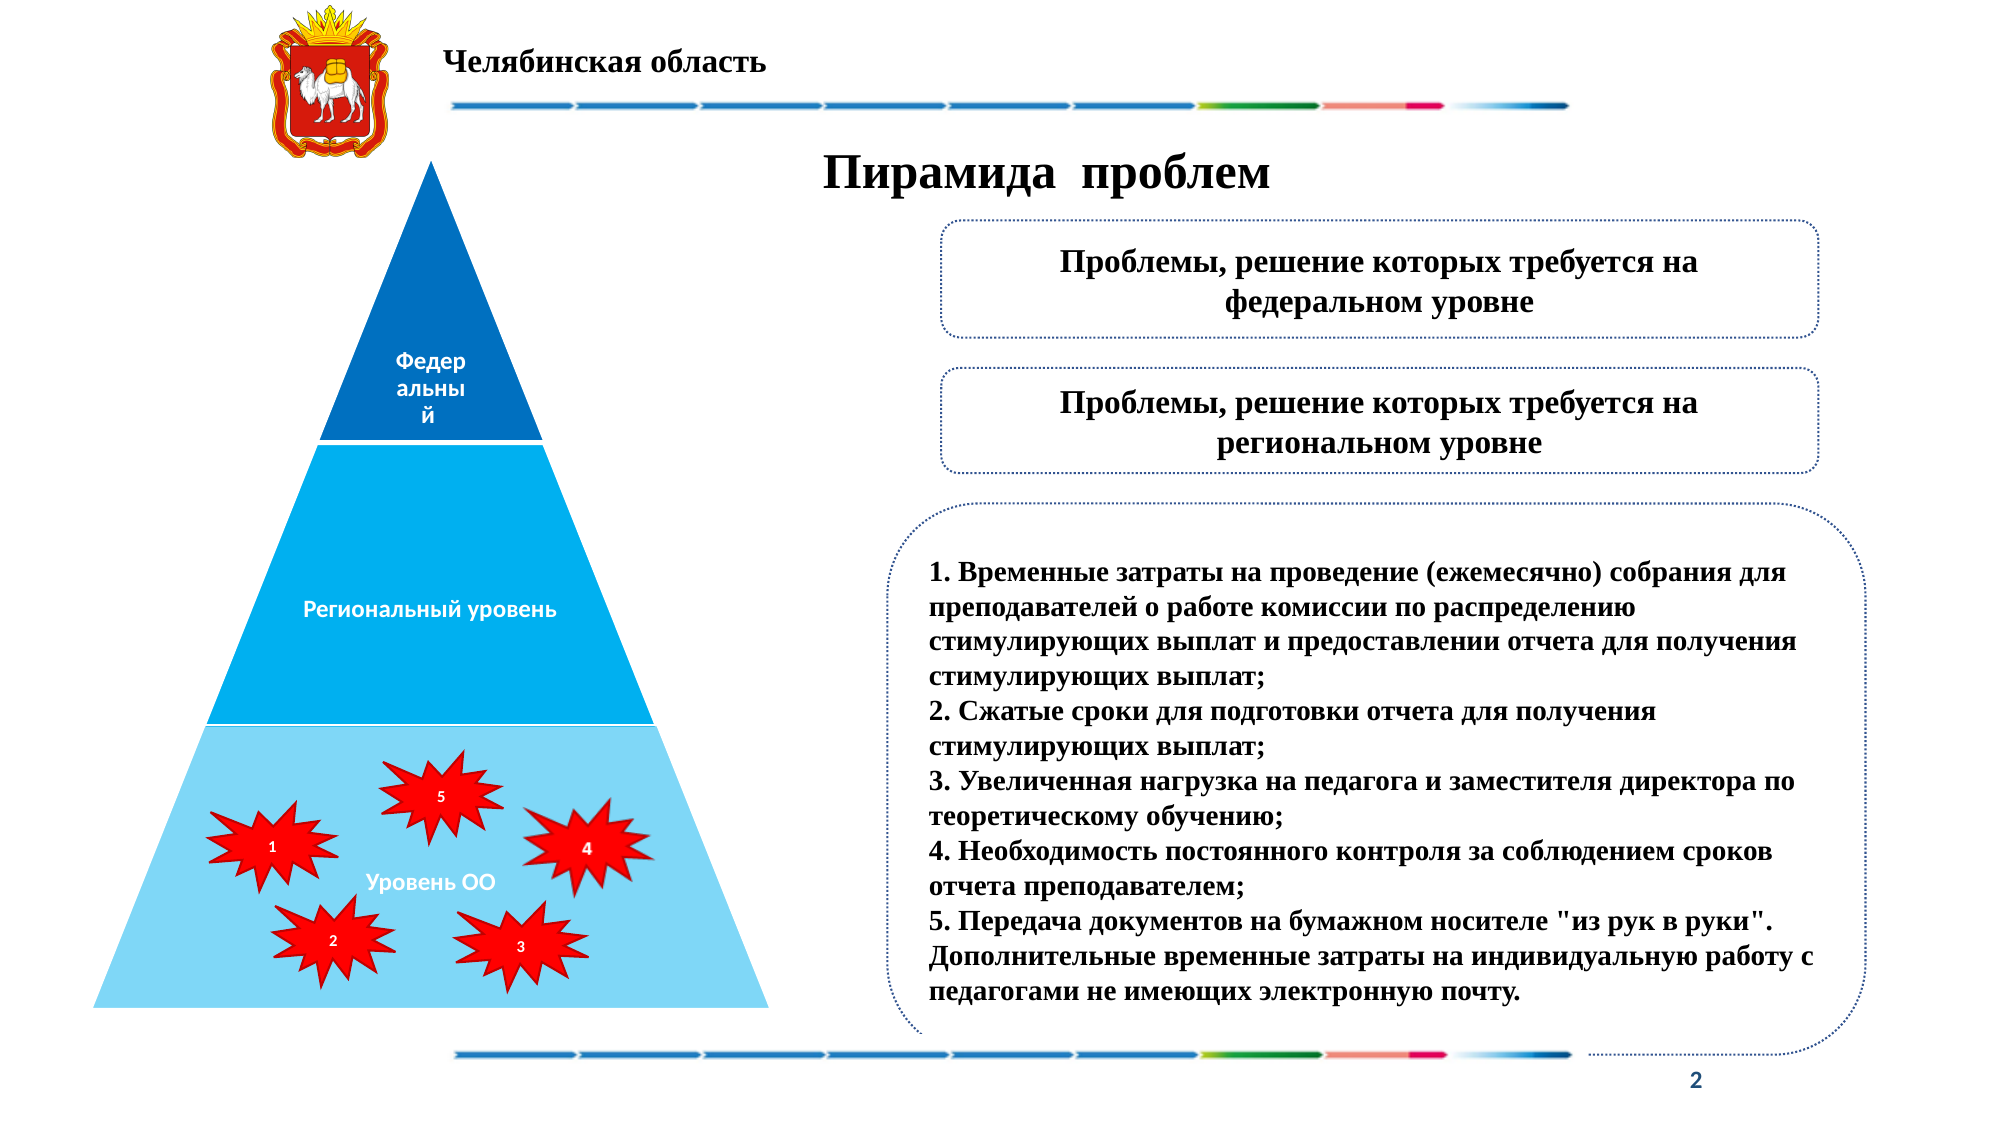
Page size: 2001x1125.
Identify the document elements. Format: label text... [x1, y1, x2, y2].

text_box Проблемы, решение которых требуется на региональном уровне [940, 366, 1820, 475]
picture [521, 796, 656, 899]
picture [270, 5, 389, 158]
text_box Челябинская область [427, 29, 972, 89]
text_box 1. Временные затраты на проведение (ежемесячно) собрания для преподавателей о работе комиссии по распределению стимулирующих выплат и предоставлении отчета для получения стимулирующих выплат; 2. Сжатые сроки для подготовки отчета для получения стимулирующих выплат; 3. Увеличенная нагрузка на педагога и заместителя директора по теоретическому обучению; 4. Необходимость постоянного контроля за соблюдением сроков отчета преподавателем; 5. Передача документов на бумажном носителе "из рук в руки". Дополнительные временные затраты на индивидуальную работу с педагогами не имеющих электронную почту. [886, 502, 1867, 1056]
picture [445, 1034, 1587, 1082]
text_box Проблемы, решение которых требуется на федеральном уровне [940, 219, 1820, 339]
text_box Пирамида проблем [653, 133, 1441, 206]
slide_number 2 [1667, 1055, 1725, 1102]
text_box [91, 157, 771, 1009]
picture [442, 85, 1584, 133]
